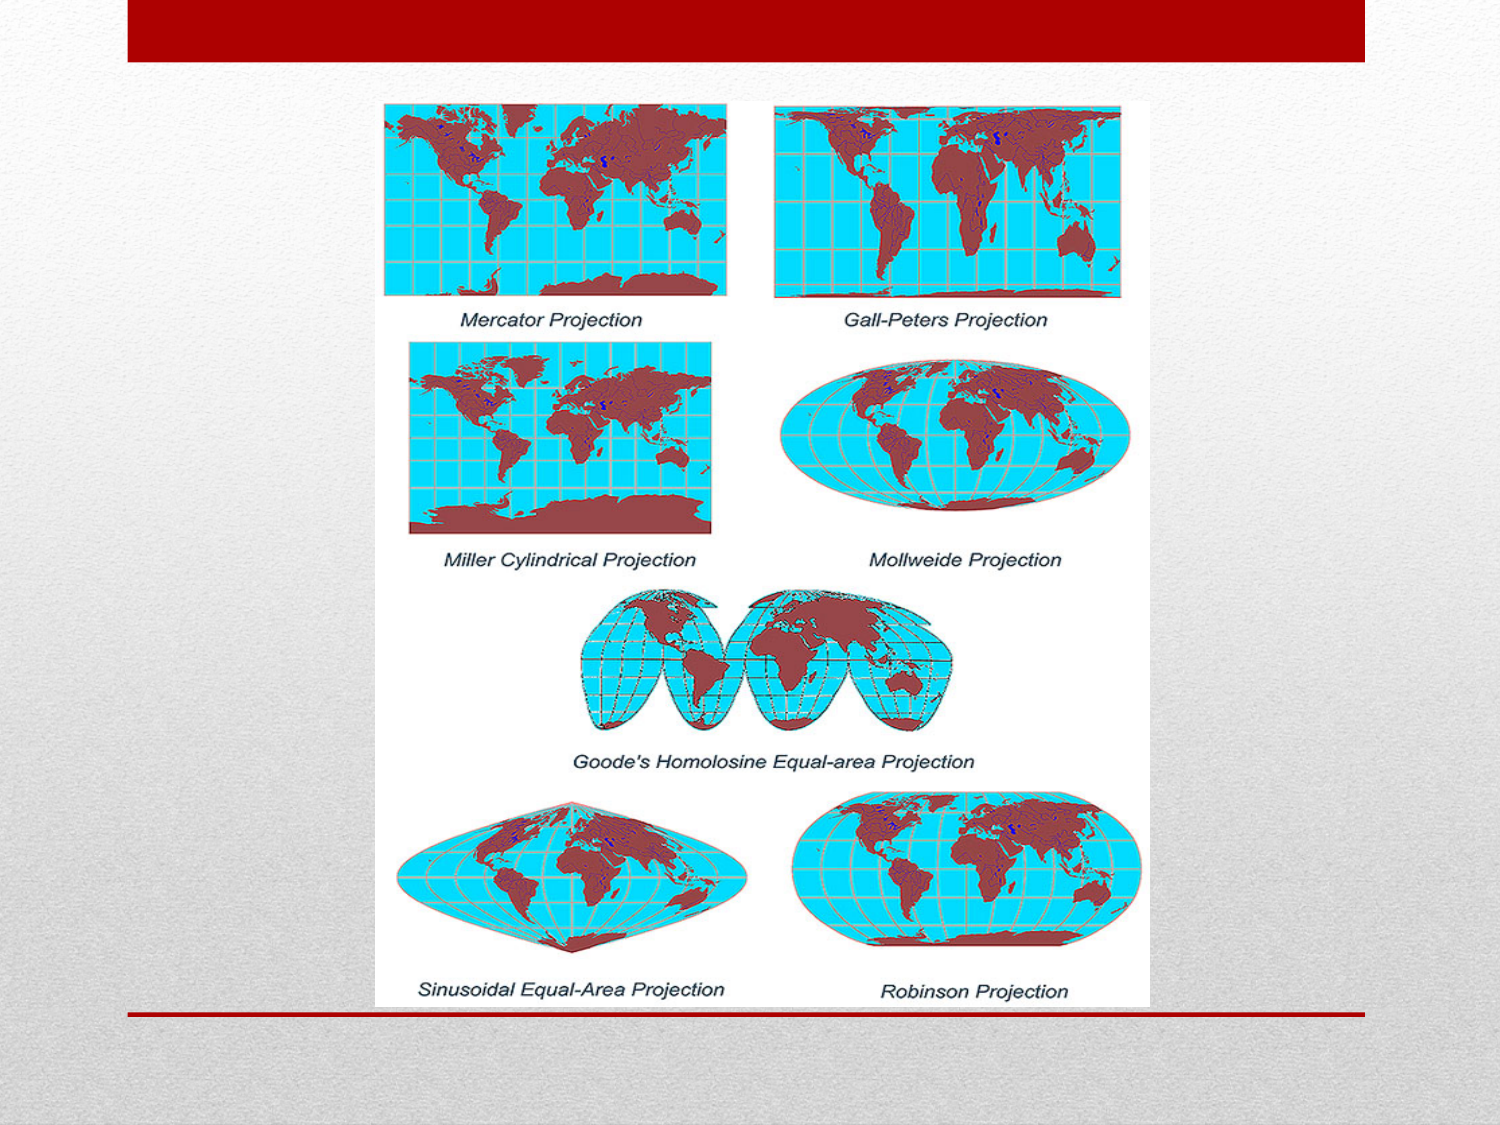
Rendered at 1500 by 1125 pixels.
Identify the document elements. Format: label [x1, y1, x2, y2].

picture [374, 101, 1151, 1008]
